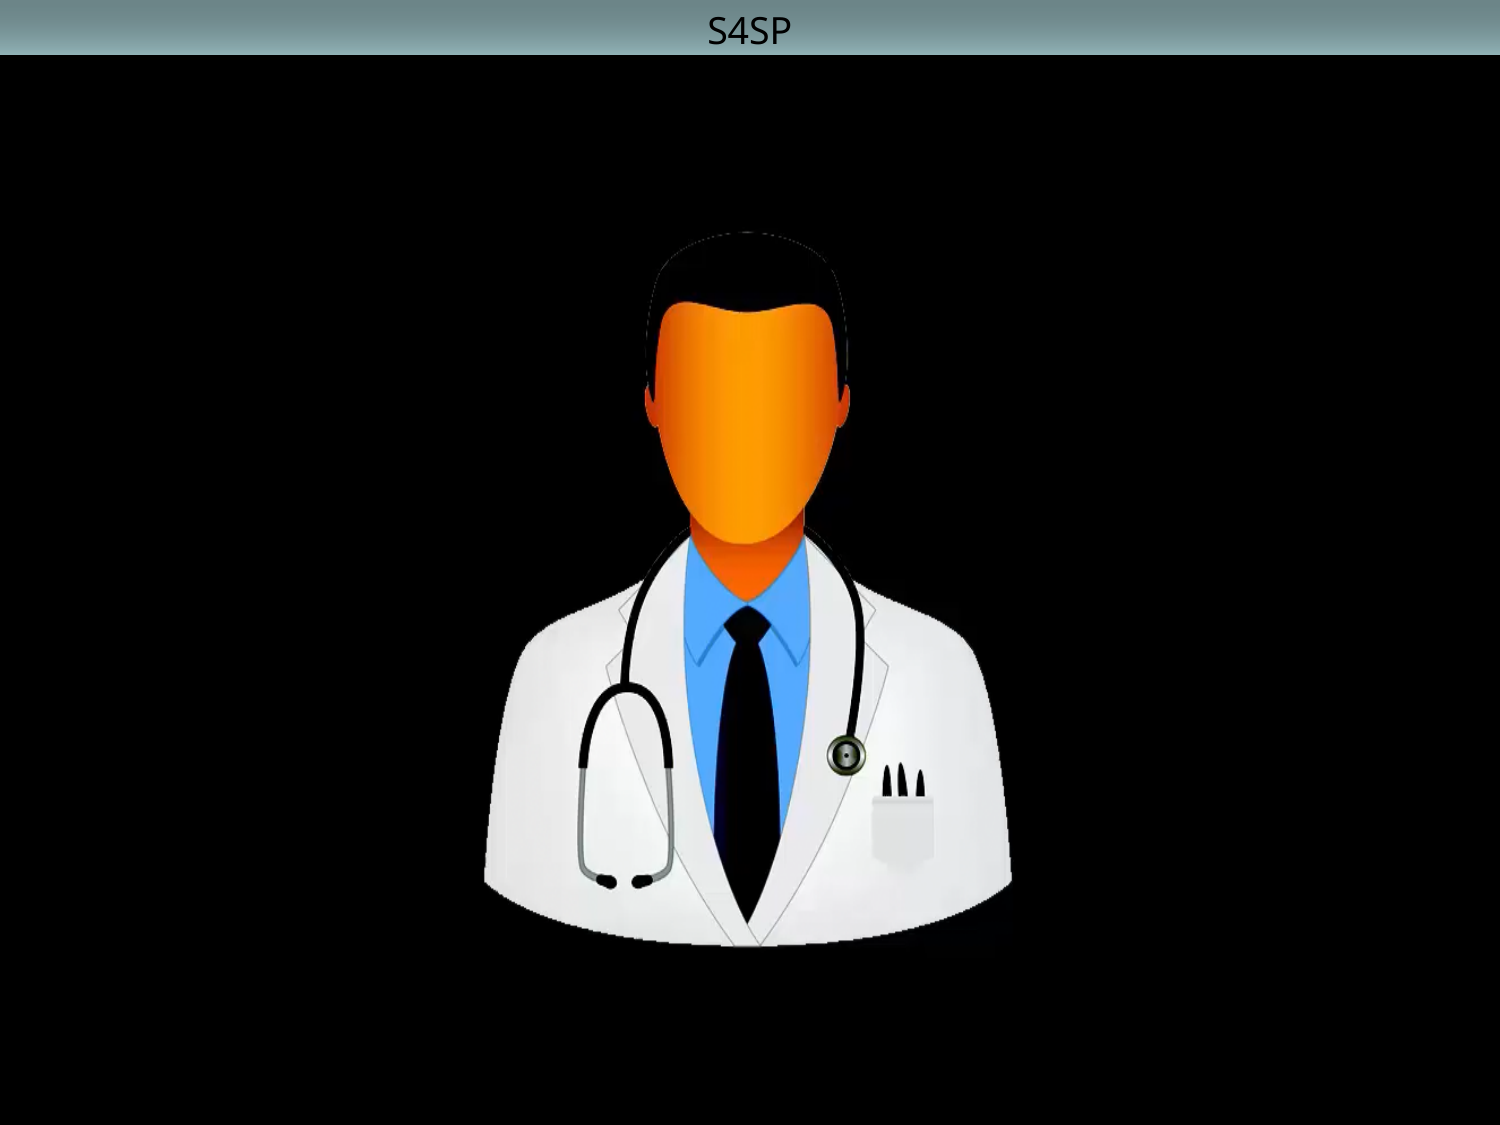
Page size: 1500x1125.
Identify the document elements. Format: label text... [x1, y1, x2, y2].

text_box S4SP [0, 0, 1500, 53]
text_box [0, 54, 1500, 1125]
